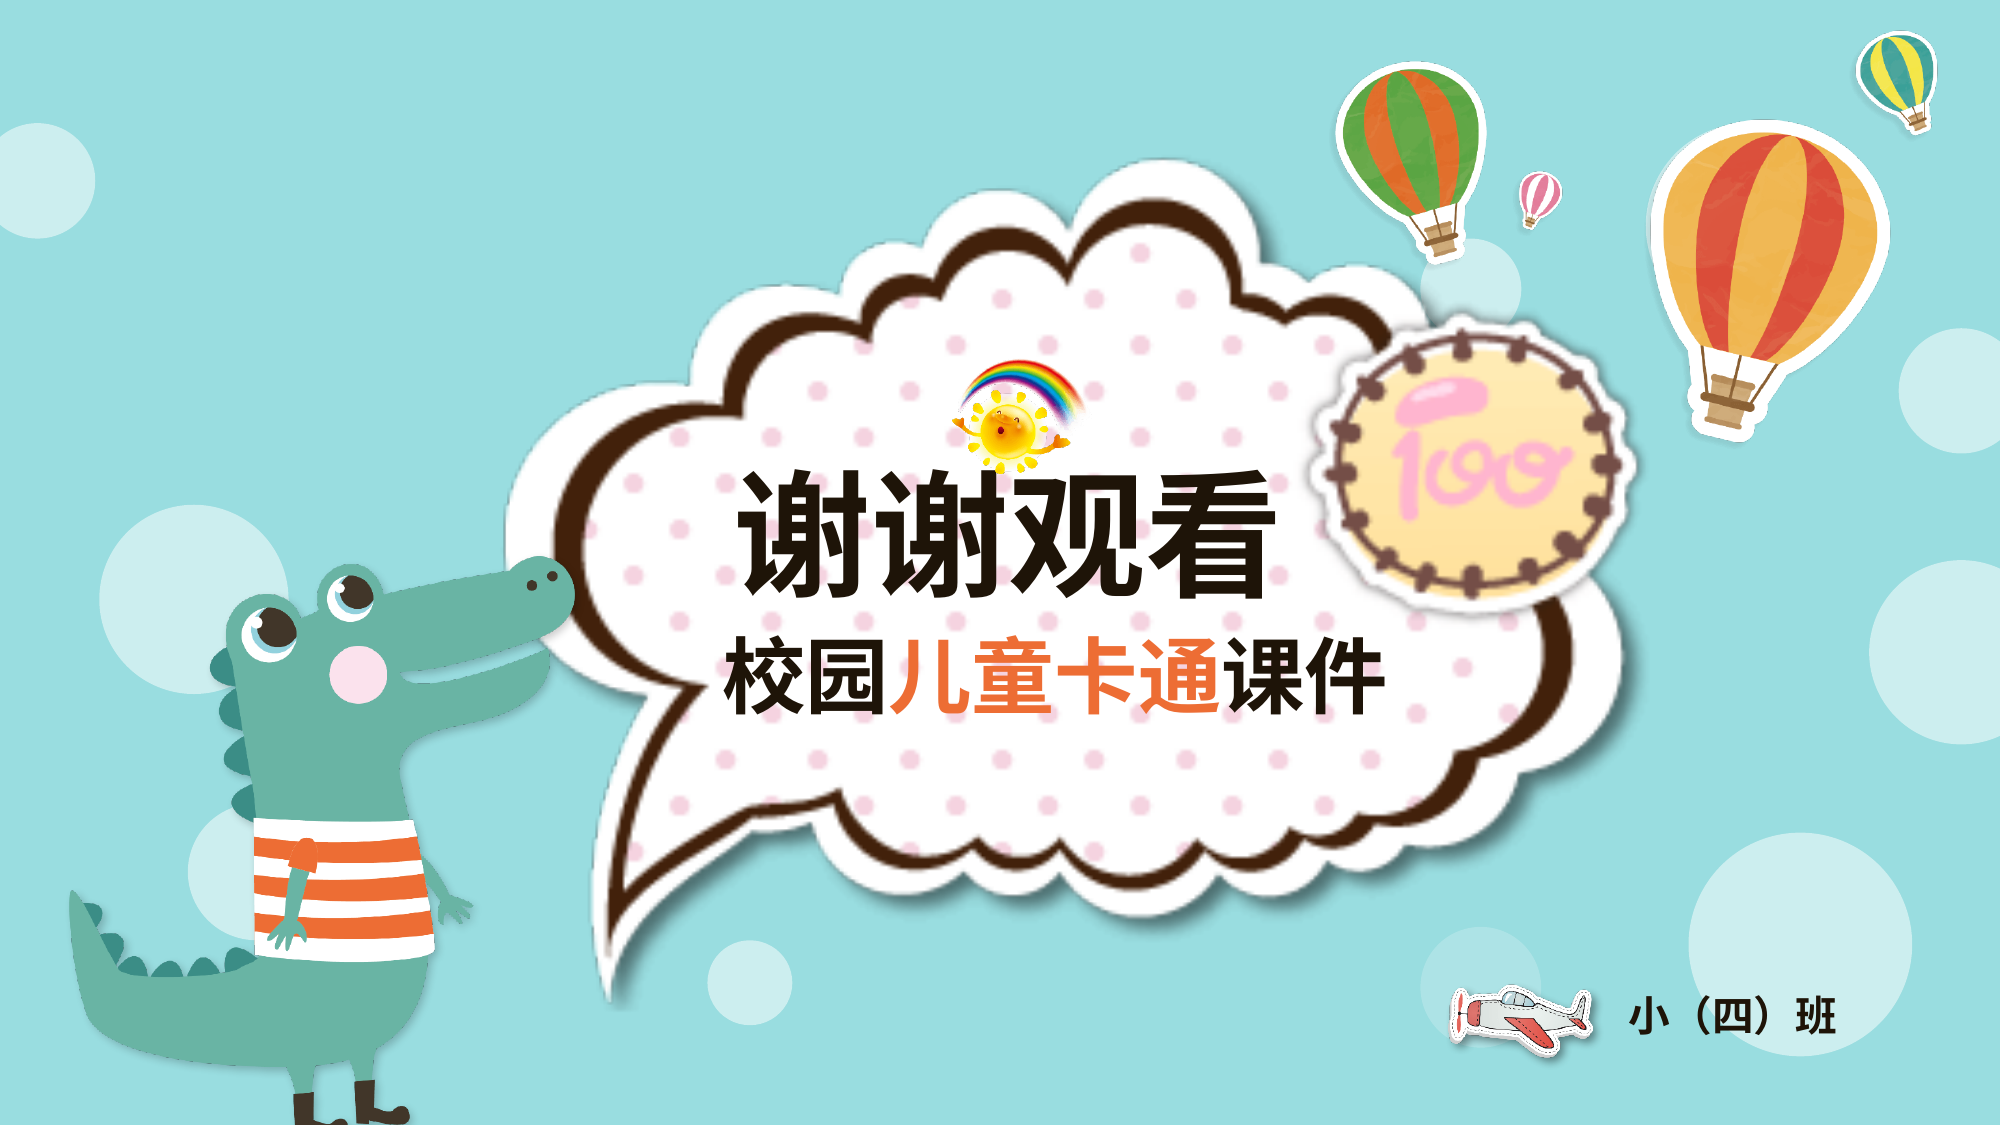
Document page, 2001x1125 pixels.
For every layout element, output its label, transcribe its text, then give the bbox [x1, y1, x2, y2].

picture [69, 0, 1955, 1125]
text_box 小（四）班 [1613, 981, 1853, 1047]
